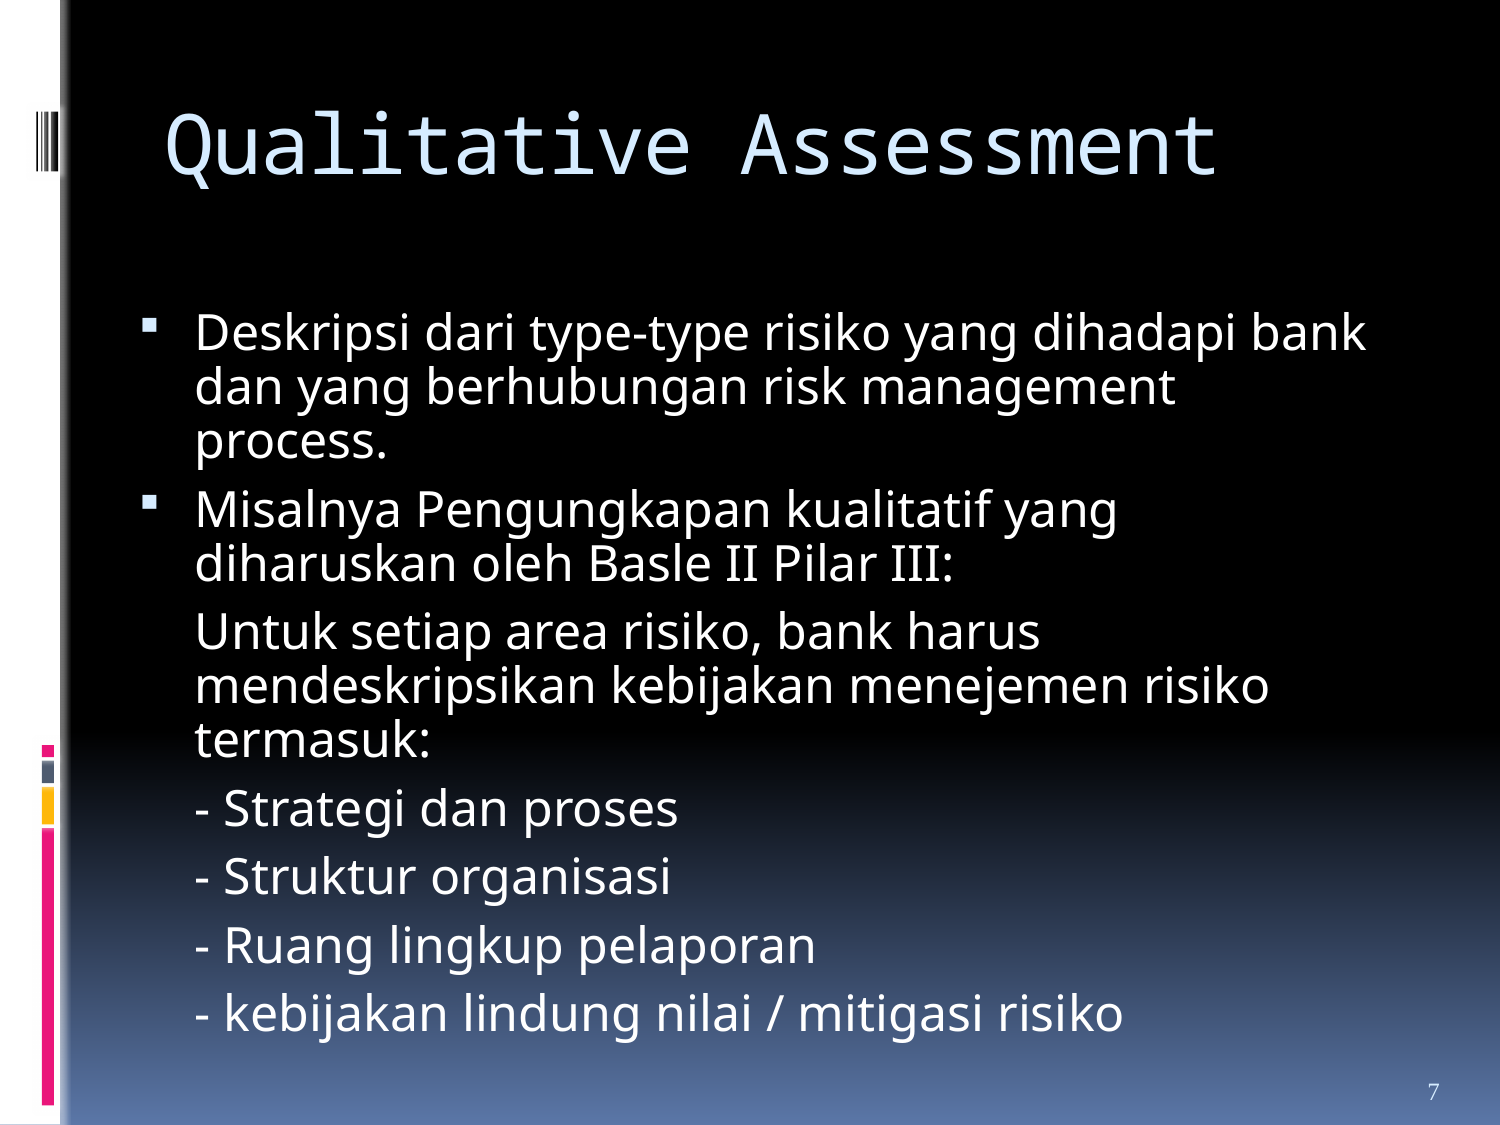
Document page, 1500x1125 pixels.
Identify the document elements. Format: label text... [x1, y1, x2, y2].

title Qualitative Assessment [150, 83, 1425, 234]
slide_number 7 [1412, 1052, 1488, 1113]
list Deskripsi dari type-type risiko yang dihadapi bank dan yang berhubungan risk management process. Misalnya Pengungkapan kualitatif yang diharuskan oleh Basle II Pilar III: Untuk setiap area risiko, bank harus mendeskripsikan kebijakan menejemen risiko termasuk: - Strategi dan proses - Struktur organisasi - Ruang lingkup pelaporan - kebijakan lindung nilai / mitigasi risiko [112, 299, 1388, 1013]
